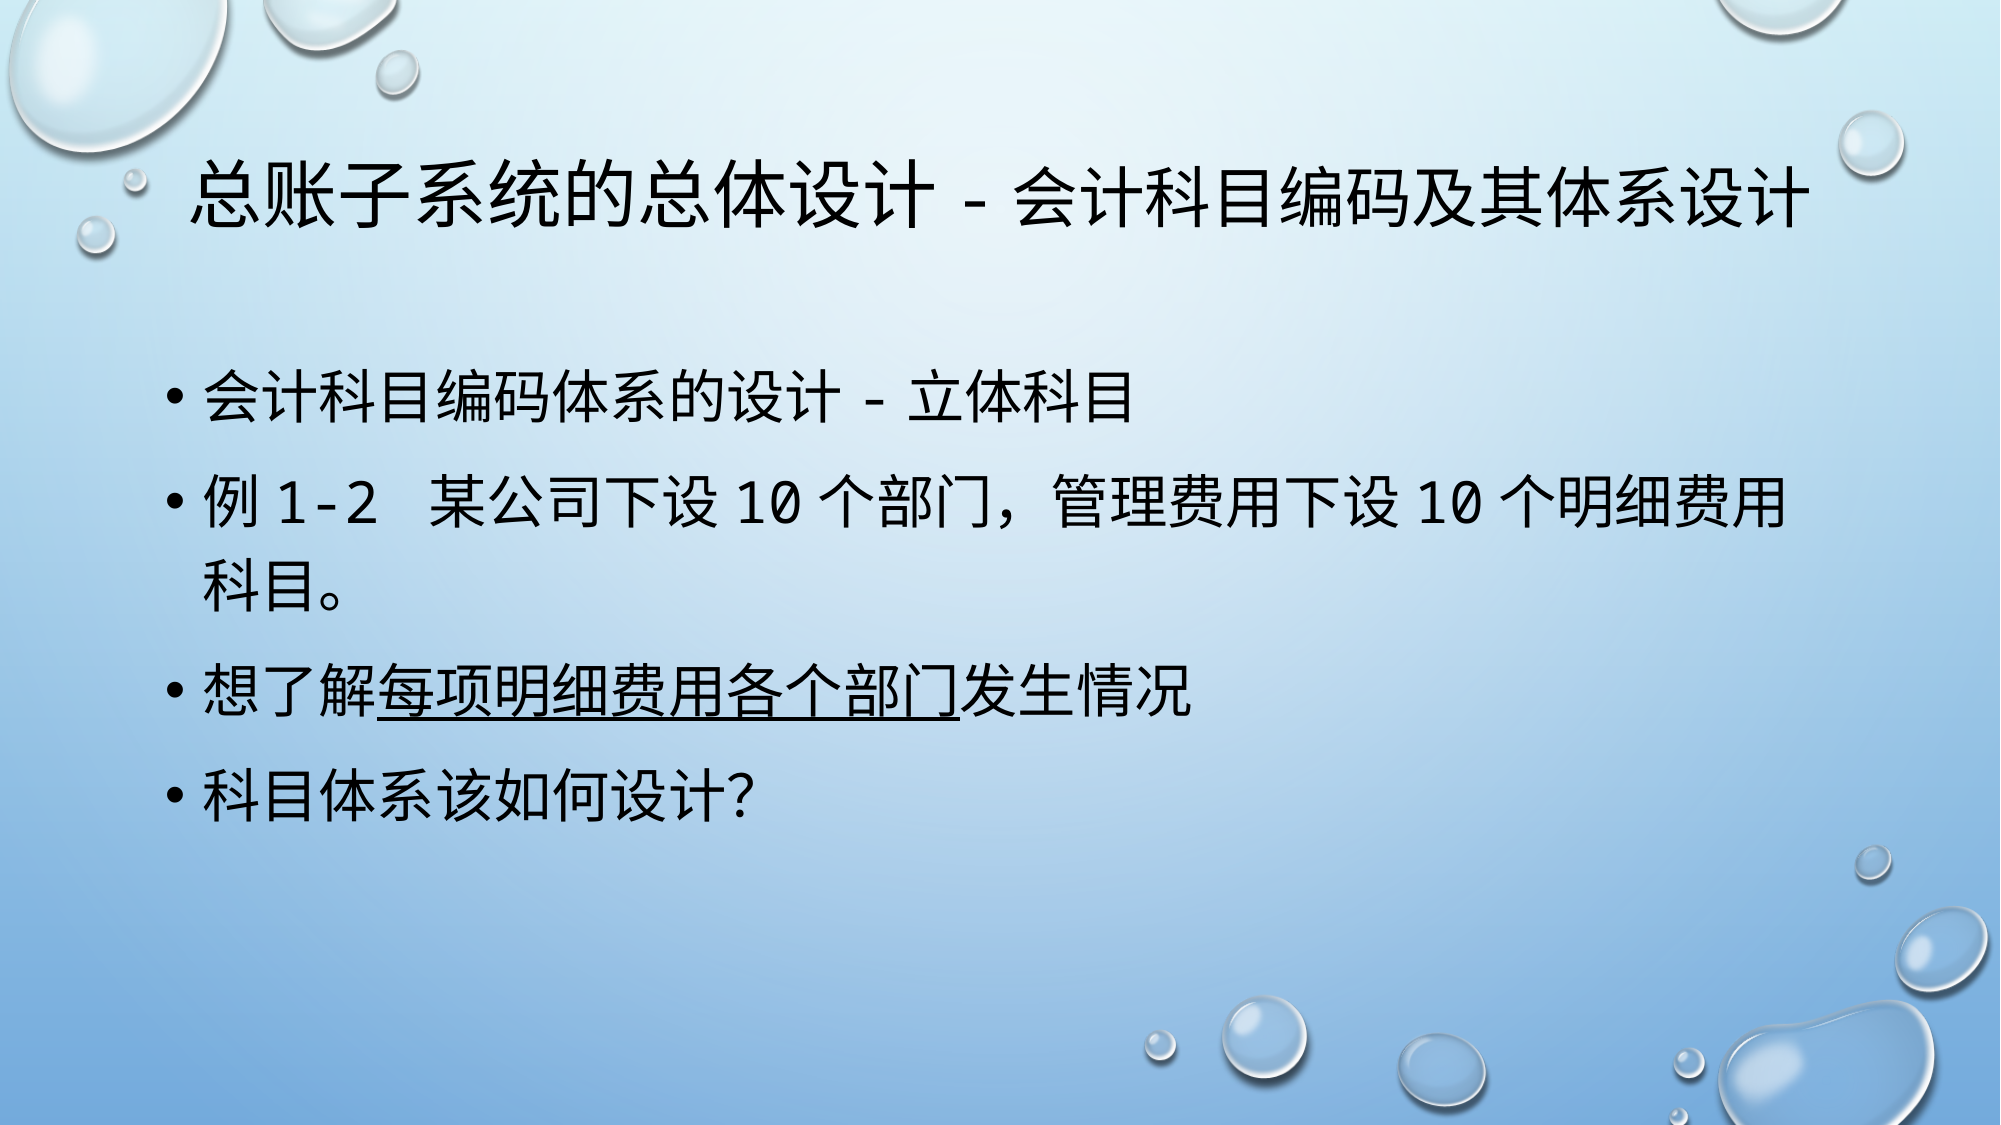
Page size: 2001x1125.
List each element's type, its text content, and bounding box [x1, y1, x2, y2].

list 会计科目编码体系的设计-立体科目 例1-2 某公司下设10个部门，管理费用下设10个明细费用科目。 想了解每项明细费用各个部门发生情况 科目体系该如何设计？ [149, 339, 1850, 966]
title 总账子系统的总体设计-会计科目编码及其体系设计 [149, 67, 1851, 329]
picture [0, 0, 2000, 1125]
